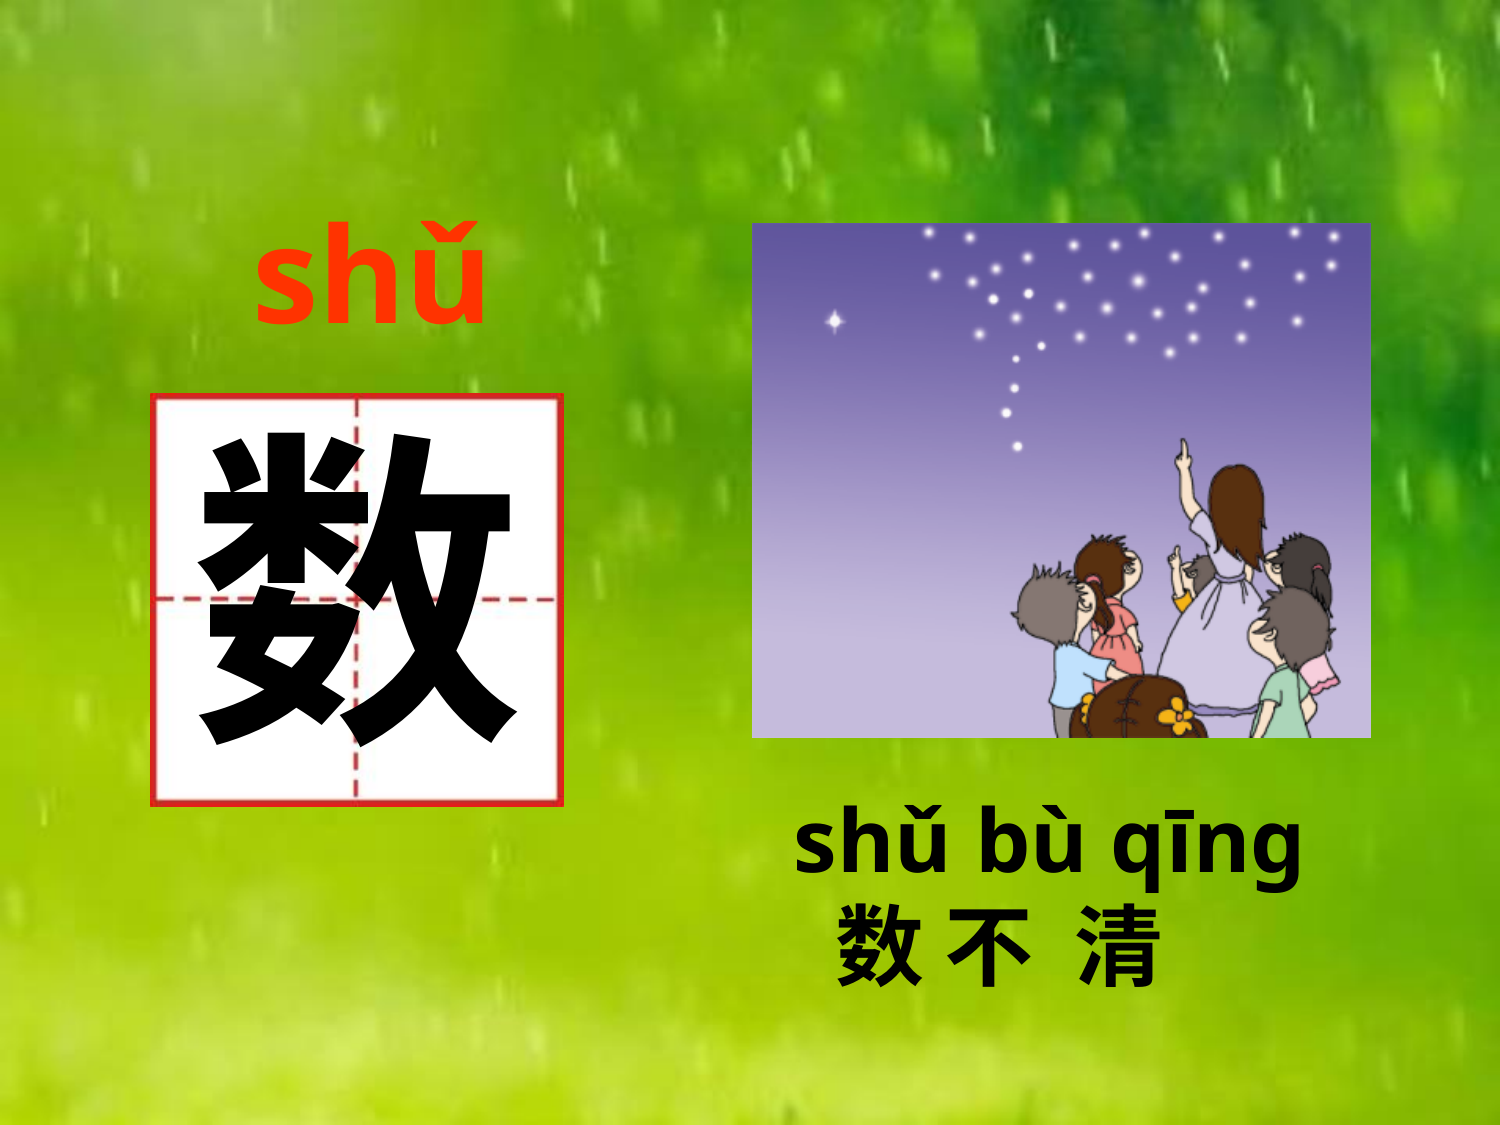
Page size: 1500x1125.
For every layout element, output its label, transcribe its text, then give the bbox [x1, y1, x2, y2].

picture [0, 0, 1500, 1125]
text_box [150, 375, 564, 807]
text_box shǔ [237, 182, 509, 358]
text_box shǔ bù qīnɡ 数 不 清 [779, 778, 1321, 1005]
